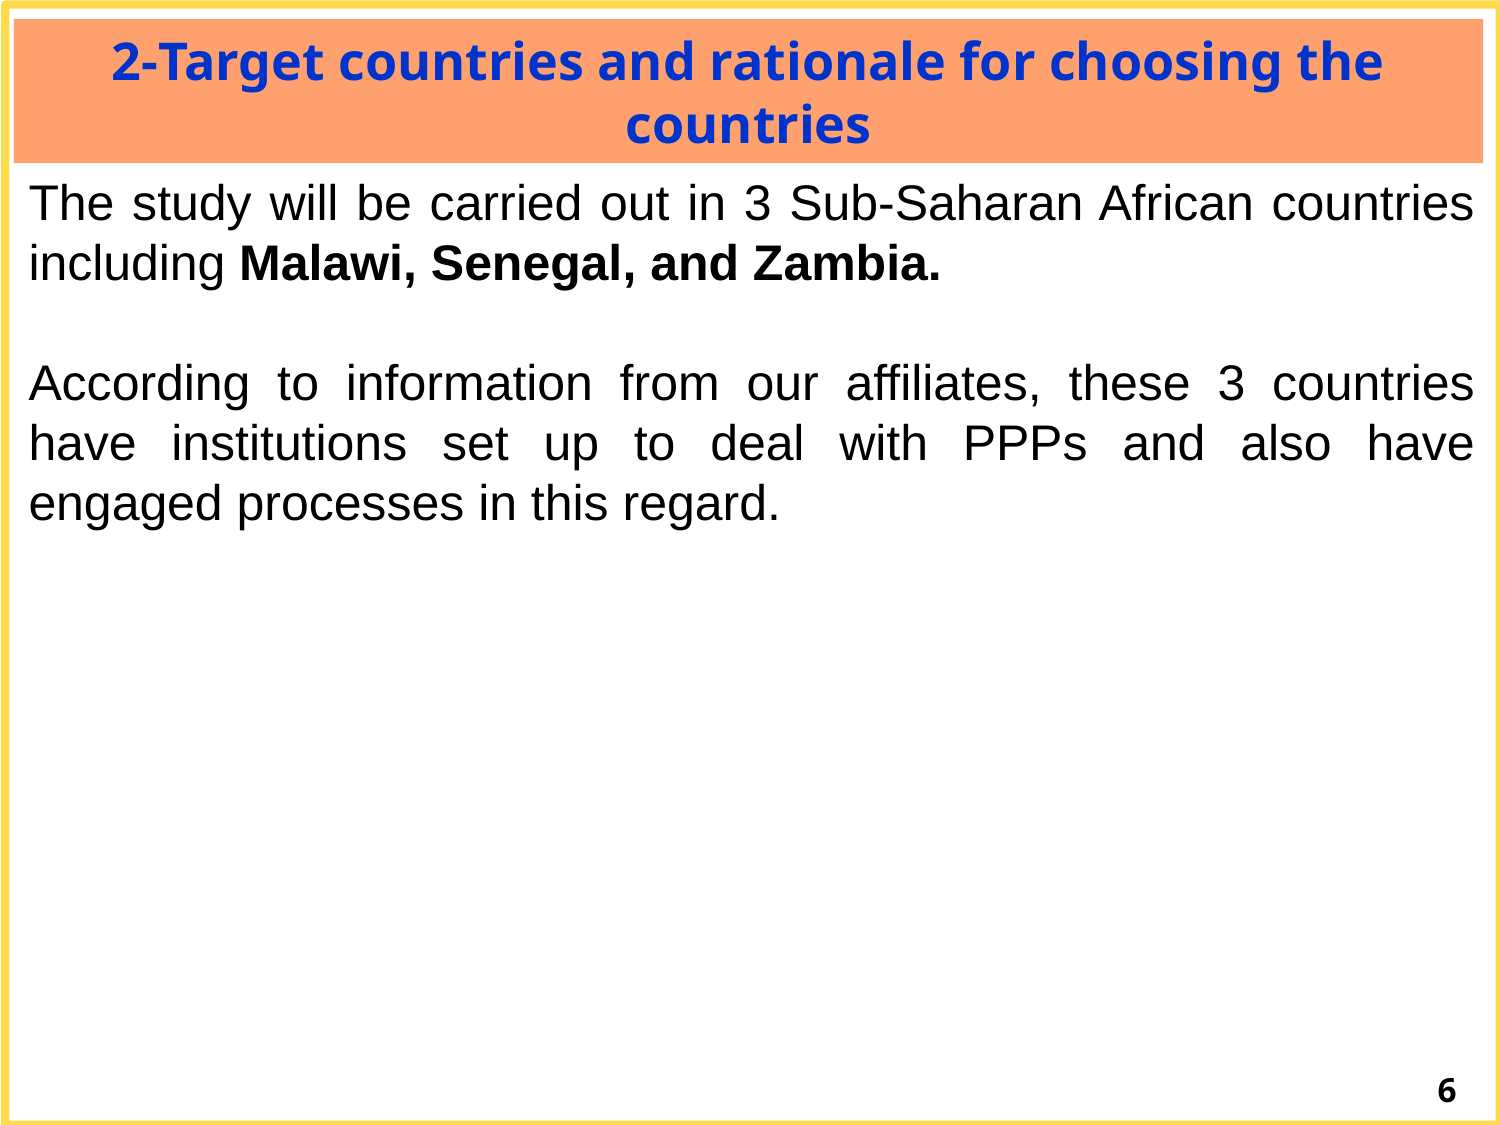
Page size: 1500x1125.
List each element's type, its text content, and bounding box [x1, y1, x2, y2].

title 2-Target countries and rationale for choosing the countries [13, 18, 1484, 162]
text_box The study will be carried out in 3 Sub-Saharan African countries including Malawi, Senegal, and Zambia. According to information from our affiliates, these 3 countries have institutions set up to deal with PPPs and also have engaged processes in this regard. [13, 162, 1491, 538]
slide_number 6 [1403, 1061, 1491, 1120]
